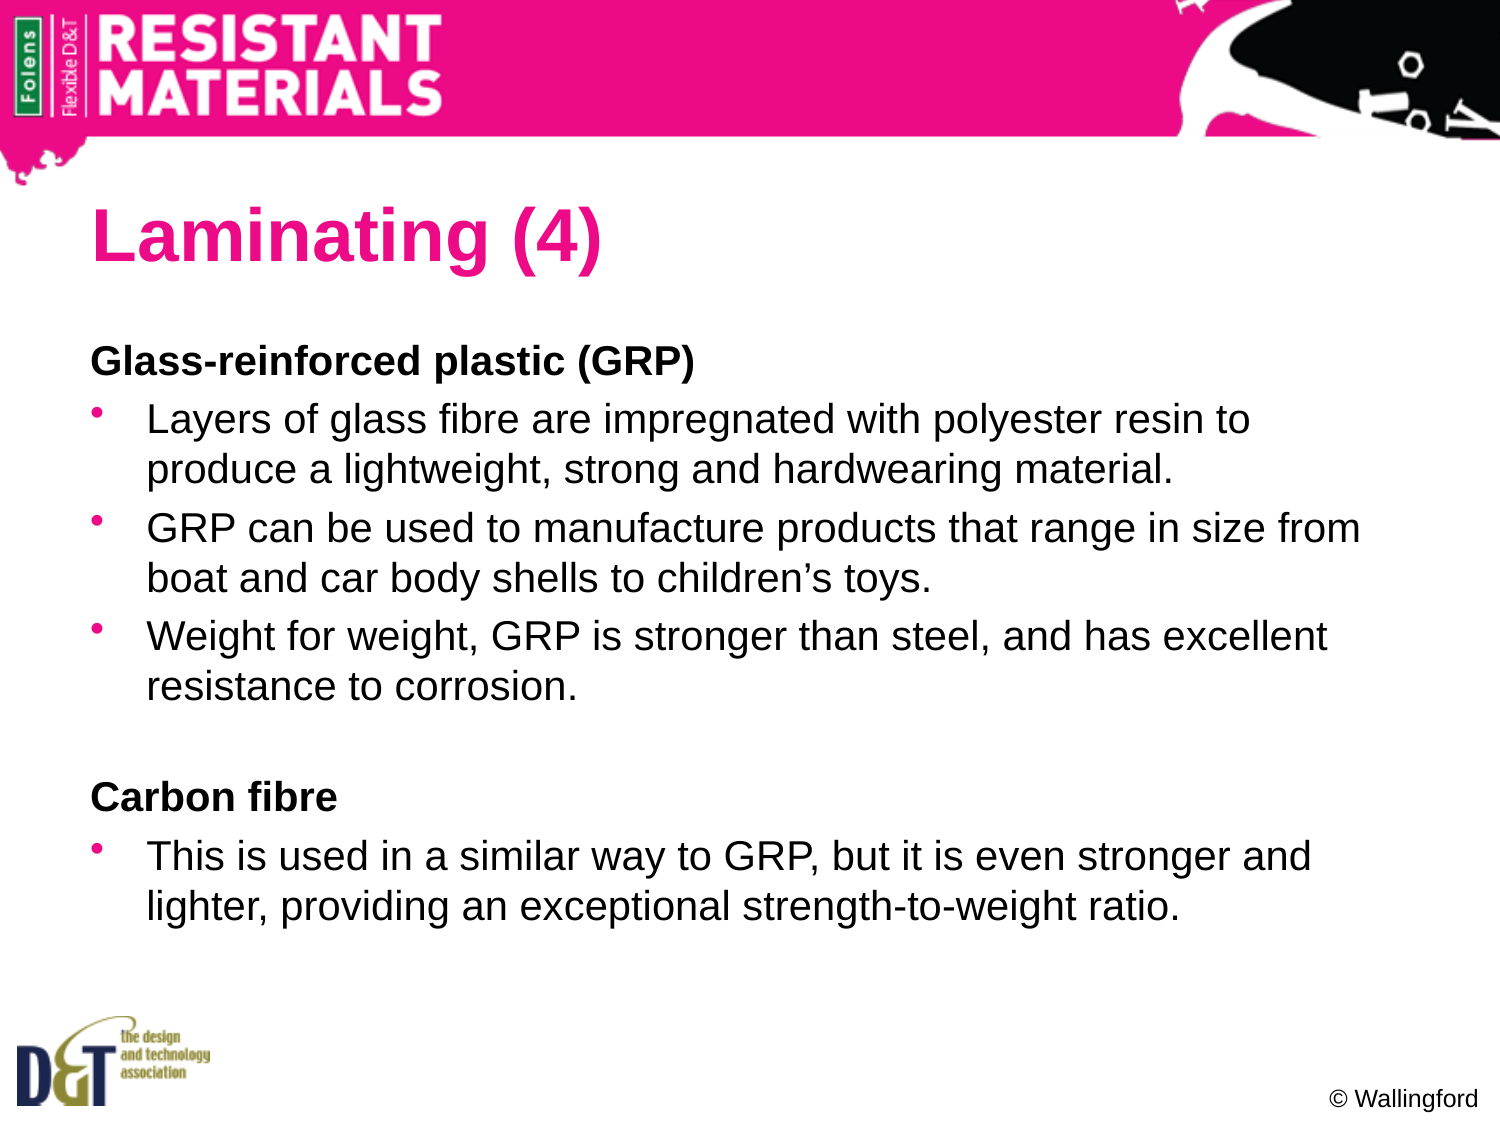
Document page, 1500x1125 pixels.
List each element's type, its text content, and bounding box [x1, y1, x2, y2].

text_box © Wallingford [1257, 1074, 1495, 1125]
list Glass-reinforced plastic (GRP) Layers of glass fibre are impregnated with polyester resin to produce a lightweight, strong and hardwearing material. GRP can be used to manufacture products that range in size from boat and car body shells to children’s toys. Weight for weight, GRP is stronger than steel, and has excellent resistance to corrosion. Carbon fibre This is used in a similar way to GRP, but it is even stronger and lighter, providing an exceptional strength-to-weight ratio. [75, 326, 1425, 1005]
picture [0, 0, 1500, 1125]
title Laminating (4) [76, 160, 1427, 301]
